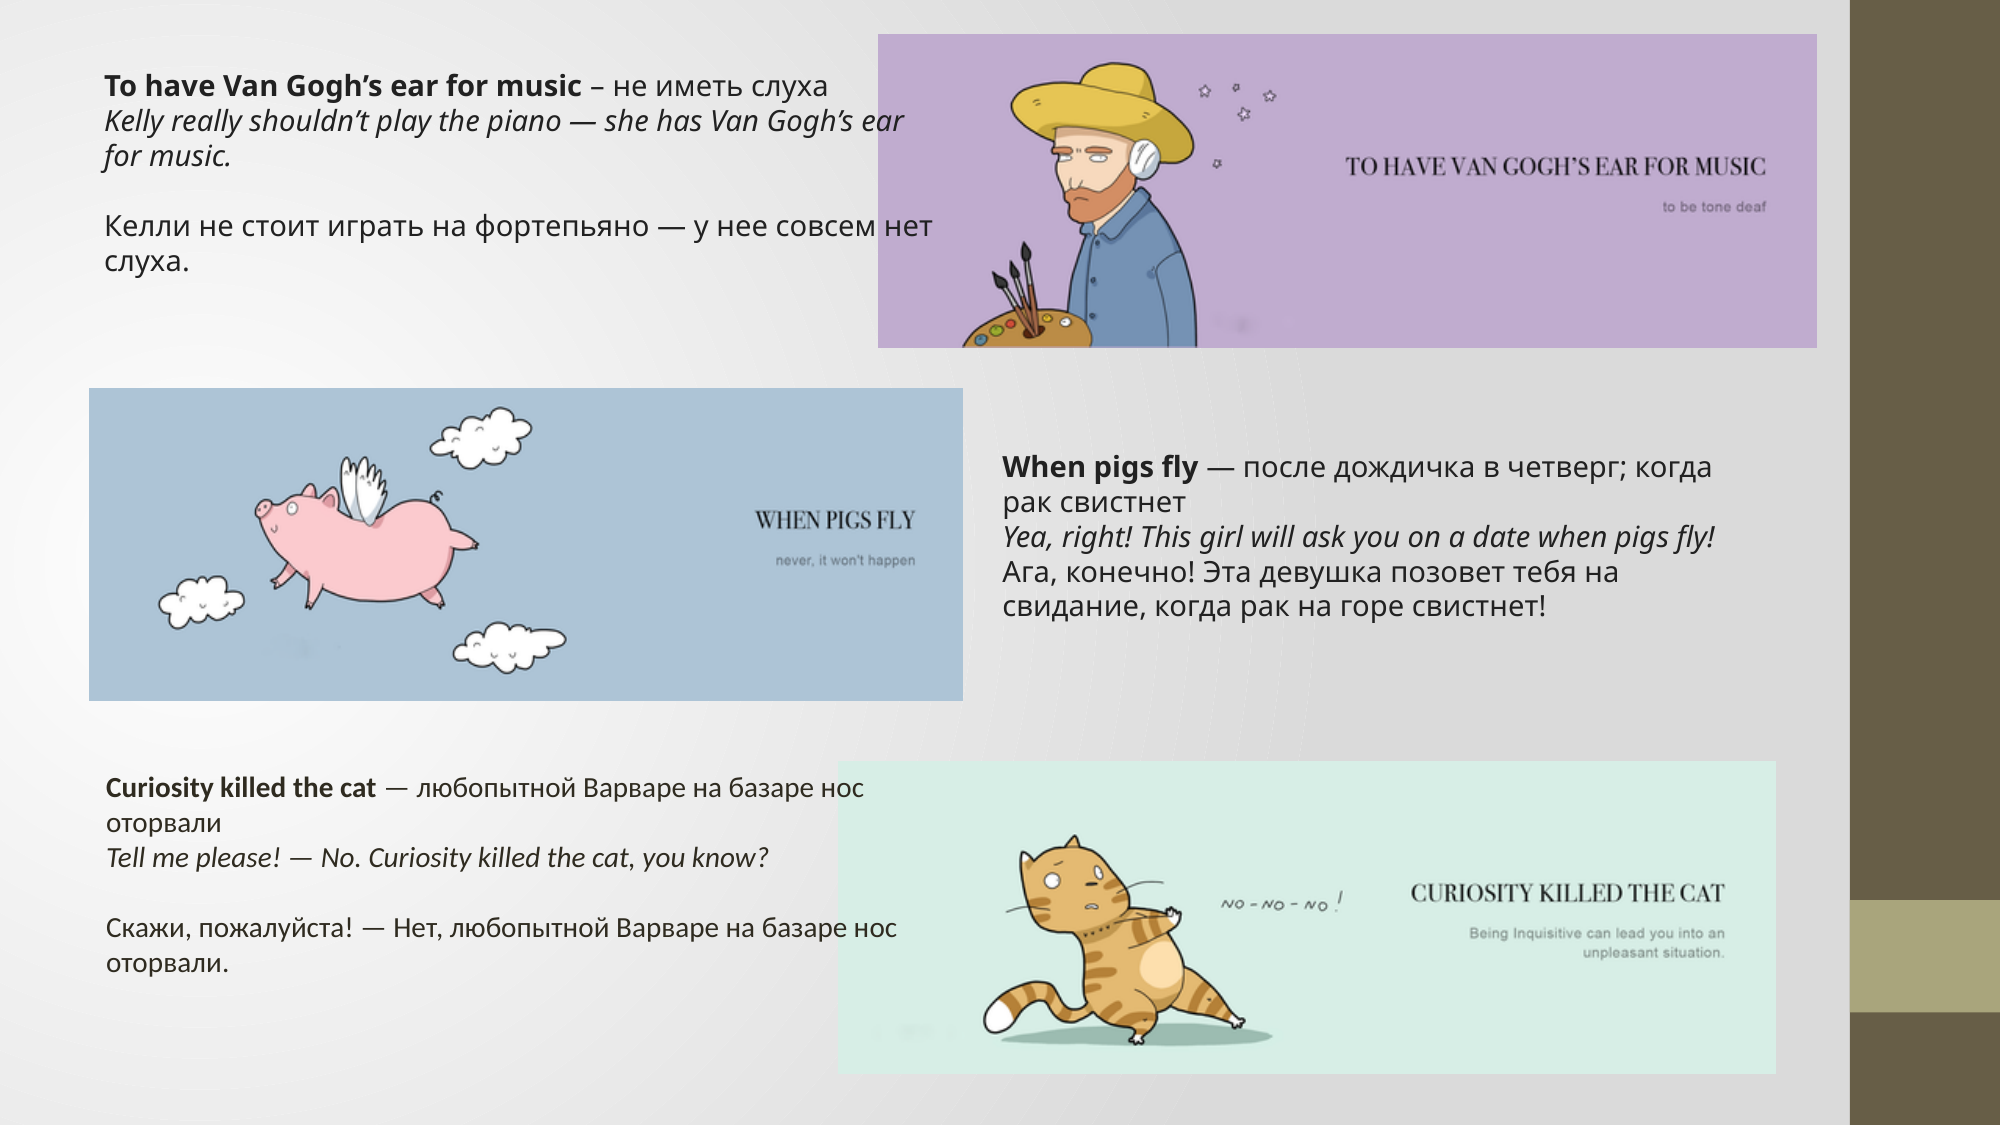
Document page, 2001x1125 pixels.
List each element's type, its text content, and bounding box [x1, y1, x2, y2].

picture [878, 34, 1817, 348]
picture [89, 387, 964, 702]
text_box To have Van Gogh’s ear for music – не иметь слуха Kelly really shouldn’t play the piano — she has Van Gogh’s ear for music. Келли не стоит играть на фортепьяно — у нее совсем нет слуха. [89, 60, 875, 285]
text_box When pigs fly — после дождичка в четверг; когда рак свистнет Yea, right! This girl will ask you on a date when pigs fly! Ага, конечно! Эта девушка позовет тебя на свидание, когда рак на горе свистнет! [987, 440, 1765, 666]
text_box Curiosity killed the cat — любопытной Варваре на базаре нос оторвали Tell me please! — No. Curiosity killed the cat, you know? Скажи, пожалуйста! — Нет, любопытной Варваре на базаре нос оторвали. [91, 761, 946, 1121]
picture [837, 760, 1777, 1075]
